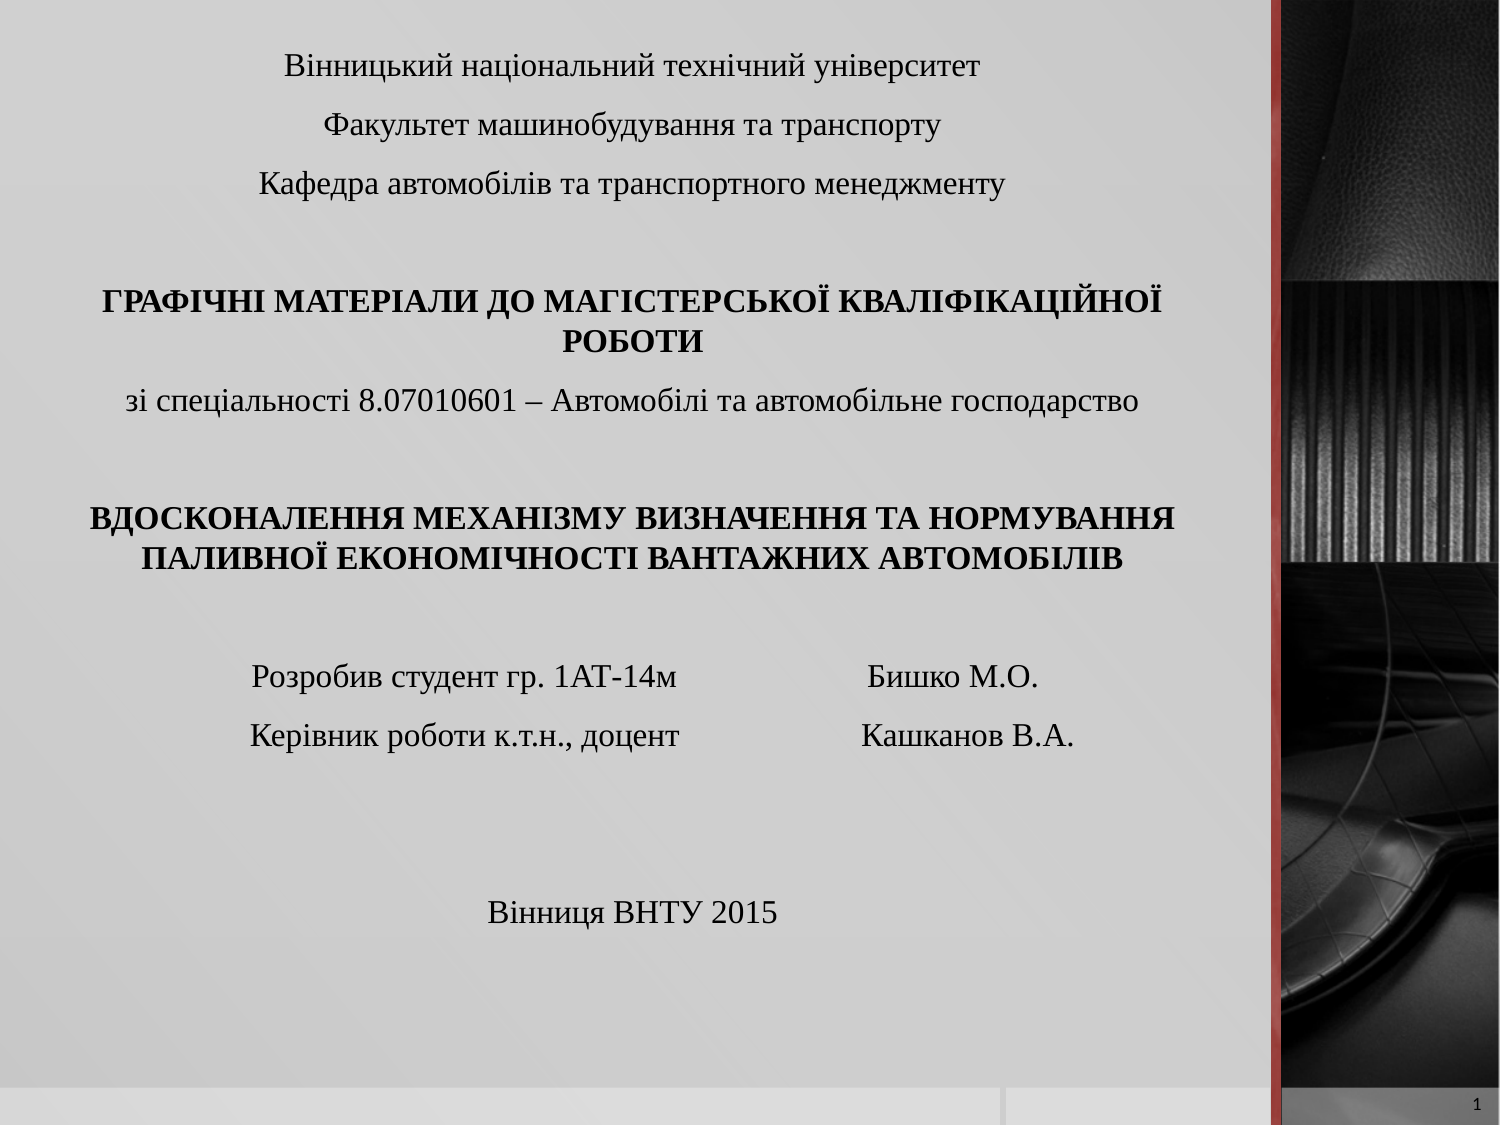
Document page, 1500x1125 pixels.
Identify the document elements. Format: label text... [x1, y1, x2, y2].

picture [1281, 0, 1500, 1087]
slide_number 1 [1299, 1084, 1497, 1122]
subtitle Вінницький національний технічний університет Факультет машинобудування та транспорту Кафедра автомобілів та транспортного менеджменту ГРАФІЧНІ МАТЕРІАЛИ ДО МАГІСТЕРСЬКОЇ КВАЛІФІКАЦІЙНОЇ РОБОТИ зі спеціальності 8.07010601 – Автомобілі та автомобільне господарство ВДОСКОНАЛЕННЯ МЕХАНІЗМУ ВИЗНАЧЕННЯ ТА НОРМУВАННЯ ПАЛИВНОЇ ЕКОНОМІЧНОСТІ ВАНТАЖНИХ АВТОМОБІЛІВ Розробив студент гр. 1АТ-14м Бишко М.О. Керівник роботи к.т.н., доцент Кашканов В.А. Вінниця ВНТУ 2015 [76, 42, 1190, 1024]
